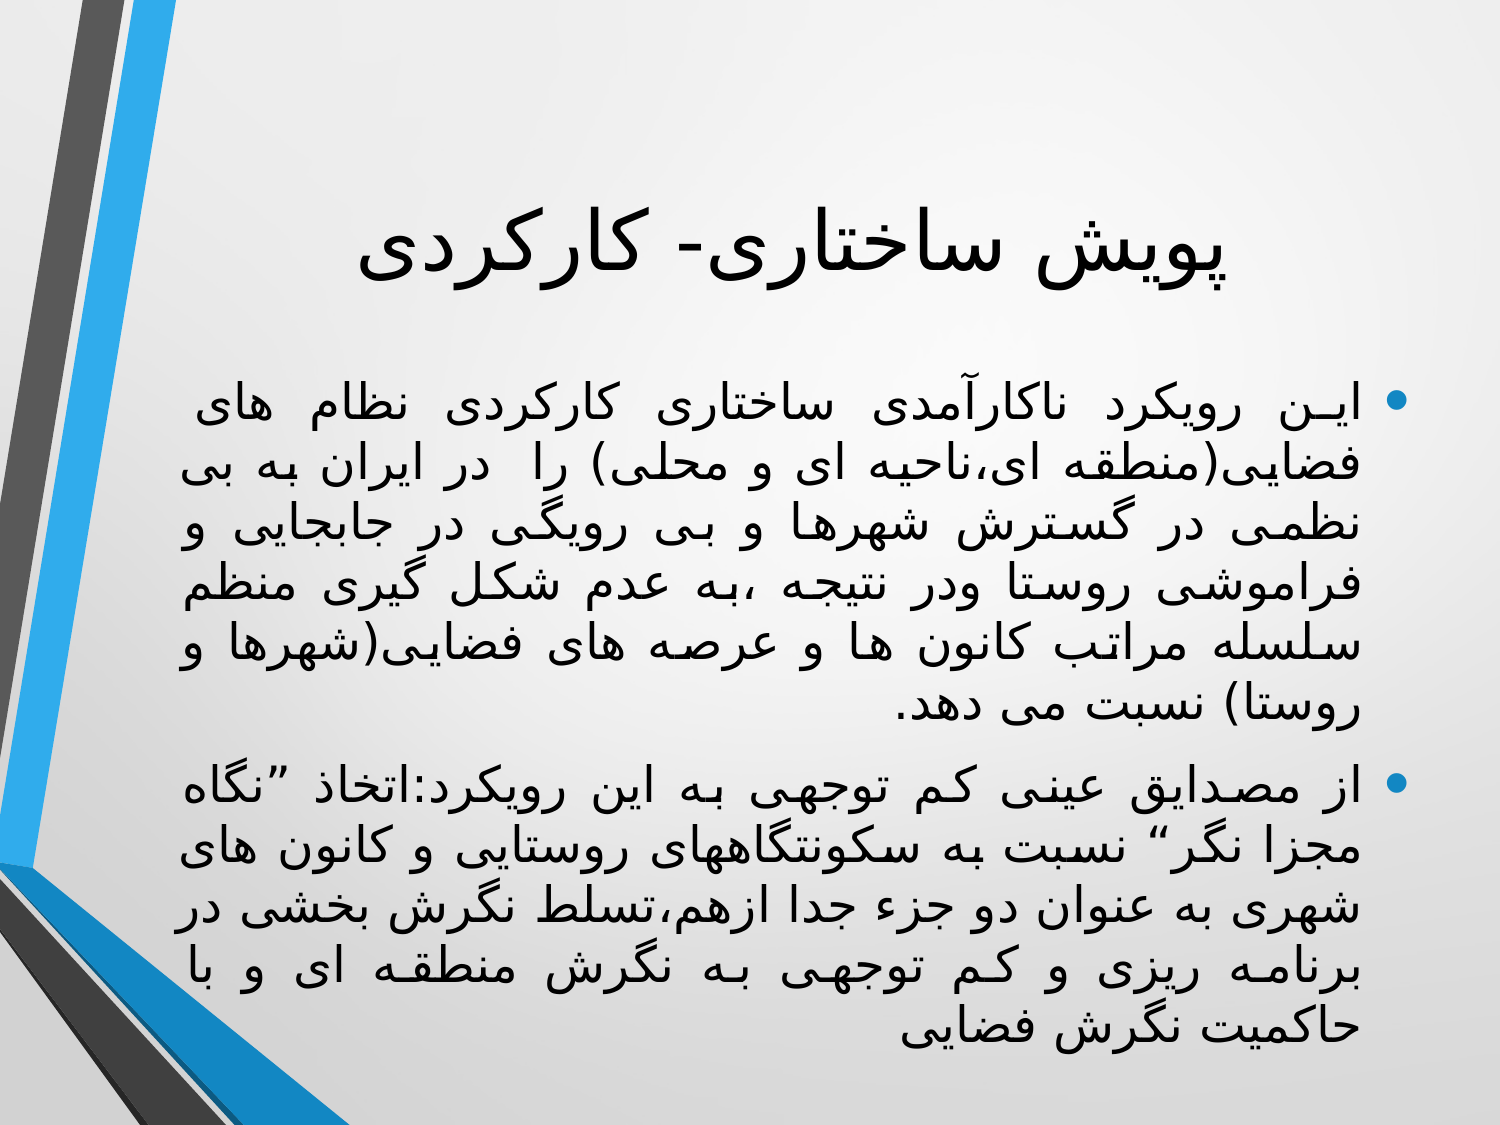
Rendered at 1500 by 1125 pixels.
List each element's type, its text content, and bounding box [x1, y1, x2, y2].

list این رویکرد ناکارآمدی ساختاری کارکردی نظام های فضایی(منطقه ای،ناحیه ای و محلی) را در ایران به بی نظمی در گسترش شهرها و بی رویگی در جابجایی و فراموشی روستا ودر نتیجه ،به عدم شکل گیری منظم سلسله مراتب کانون ها و عرصه های فضایی(شهرها و روستا) نسبت می دهد. از مصدایق عینی کم توجهی به این رویکرد:اتخاذ ”نگاه مجزا نگر“ نسبت به سکونتگاههای روستایی و کانون های شهری به عنوان دو جزء جدا ازهم،تسلط نگرش بخشی در برنامه ریزی و کم توجهی به نگرش منطقه ای و با حاکمیت نگرش فضایی [161, 437, 1425, 985]
title پویش ساختاری- کارکردی [161, 75, 1425, 400]
